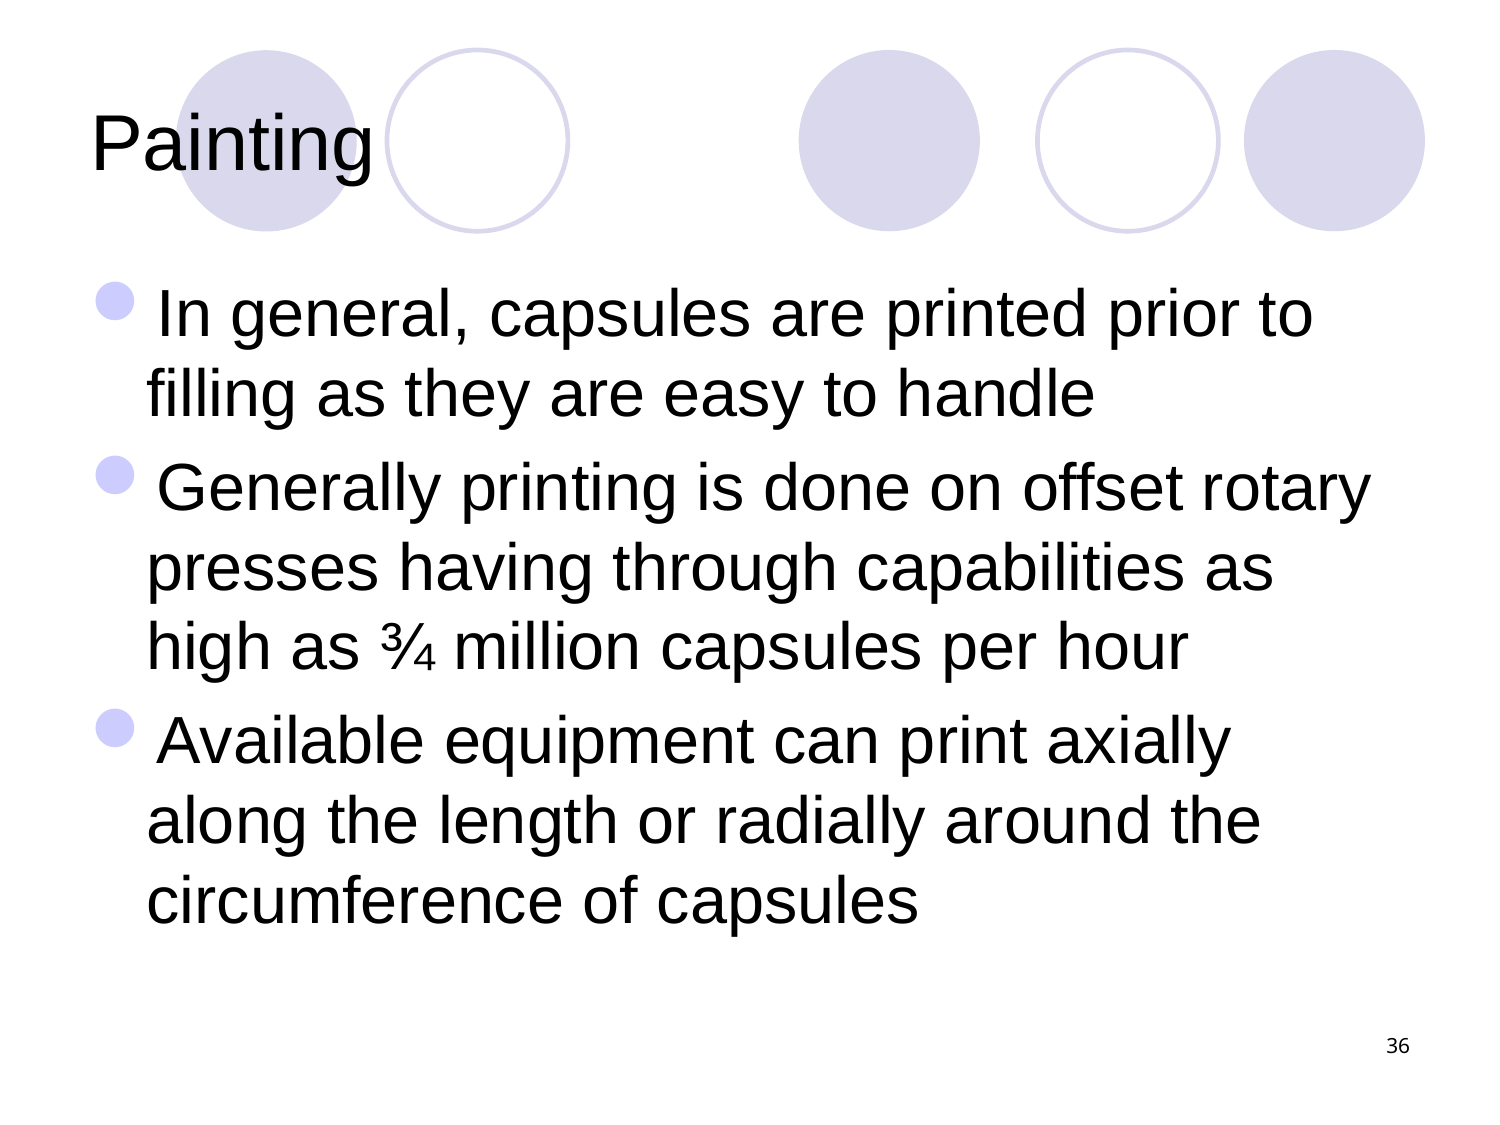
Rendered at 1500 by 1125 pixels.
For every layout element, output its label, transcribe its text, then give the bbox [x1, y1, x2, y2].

slide_number 36 [1074, 1024, 1426, 1101]
list In general, capsules are printed prior to filling as they are easy to handle Generally printing is done on offset rotary presses having through capabilities as high as ¾ million capsules per hour Available equipment can print axially along the length or radially around the circumference of capsules [75, 262, 1425, 1006]
title Painting [75, 45, 1425, 233]
